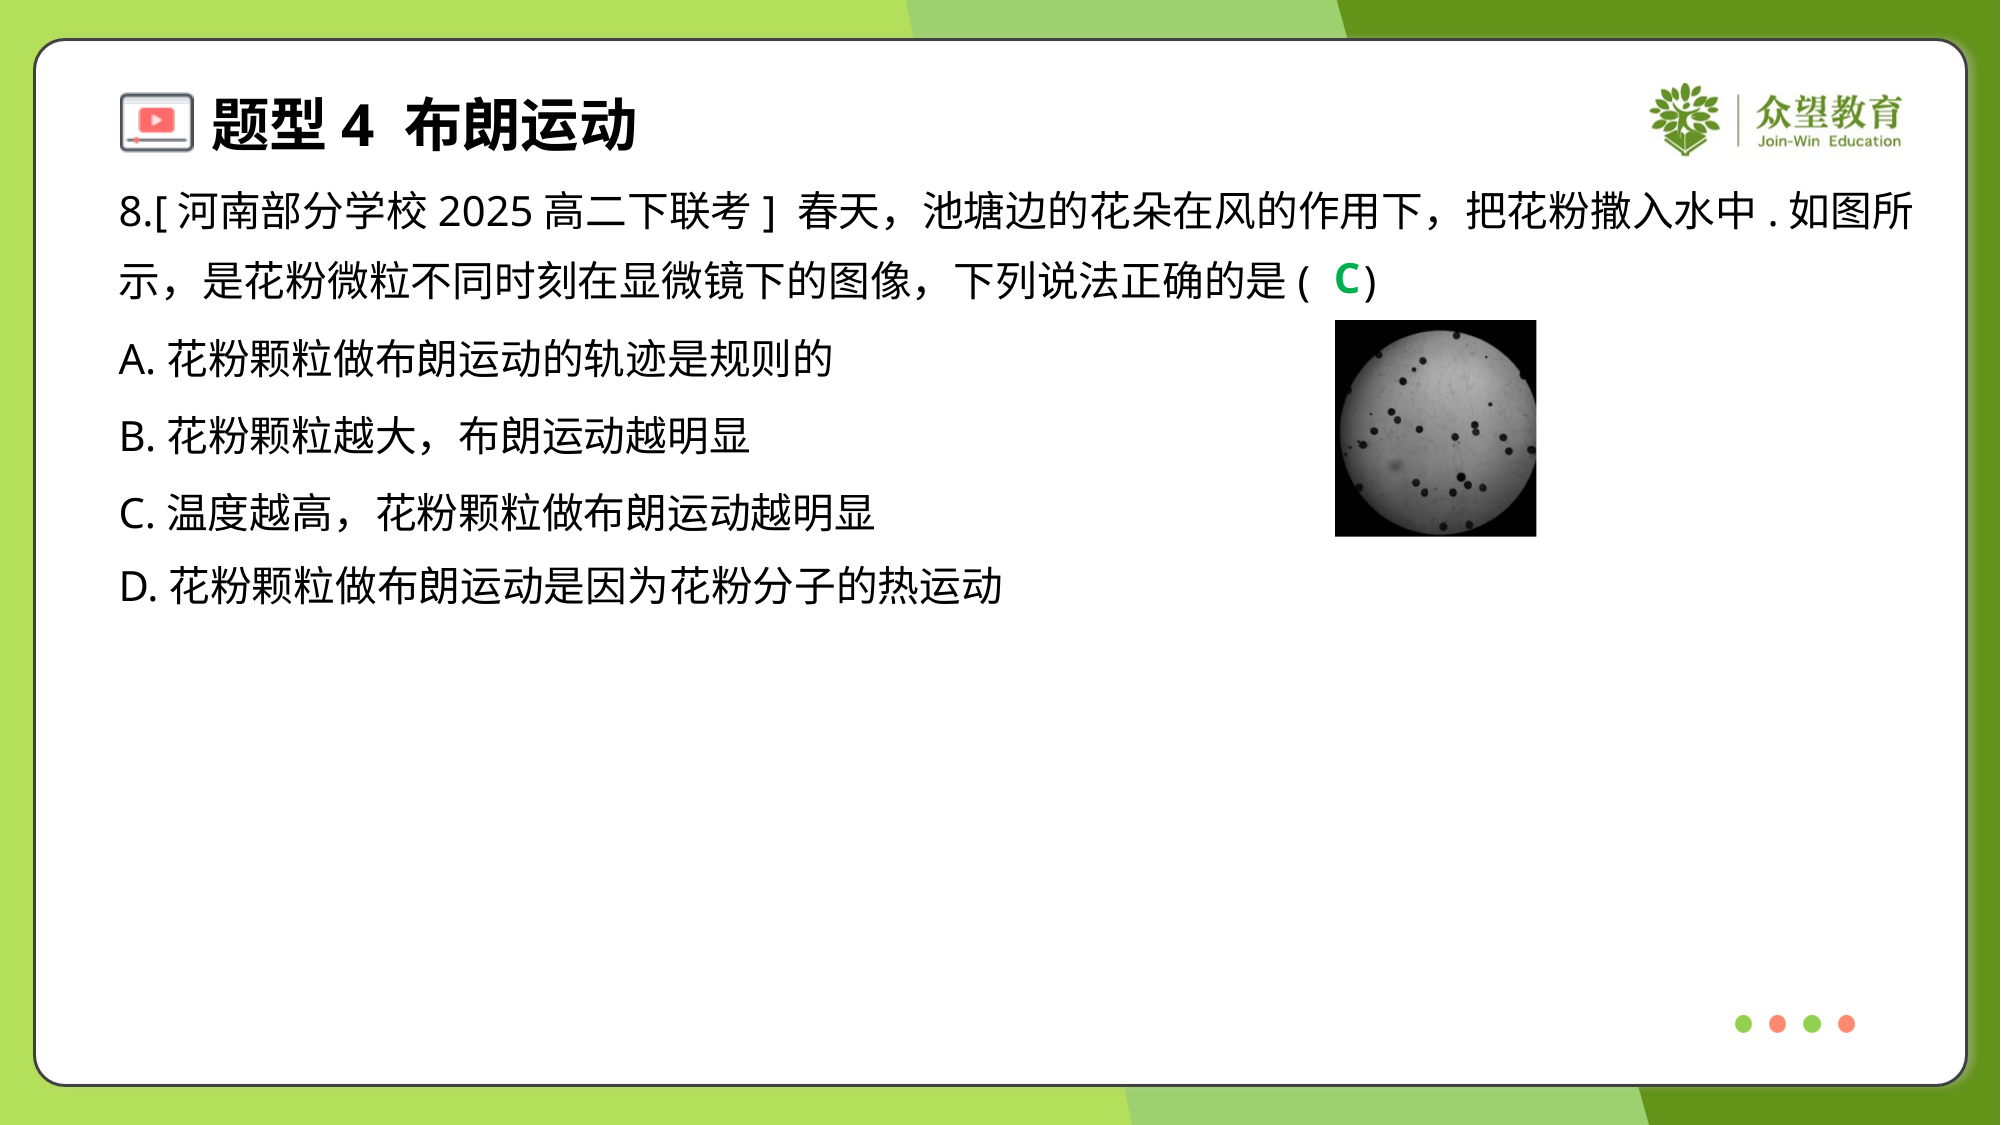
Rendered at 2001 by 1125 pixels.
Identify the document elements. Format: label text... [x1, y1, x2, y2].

picture [0, 0, 2000, 1125]
text_box C [1317, 231, 1377, 296]
text_box A.花粉颗粒做布朗运动的轨迹是规则的 B.花粉颗粒越大，布朗运动越明显 C.温度越高，花粉颗粒做布朗运动越明显 D.花粉颗粒做布朗运动是因为花粉分子的热运动 [118, 307, 1659, 603]
text_box 8.[河南部分学校2025高二下联考] 春天，池塘边的花朵在风的作用下，把花粉撒入水中.如图所 示，是花粉微粒不同时刻在显微镜下的图像，下列说法正确的是( ) [118, 159, 1883, 298]
